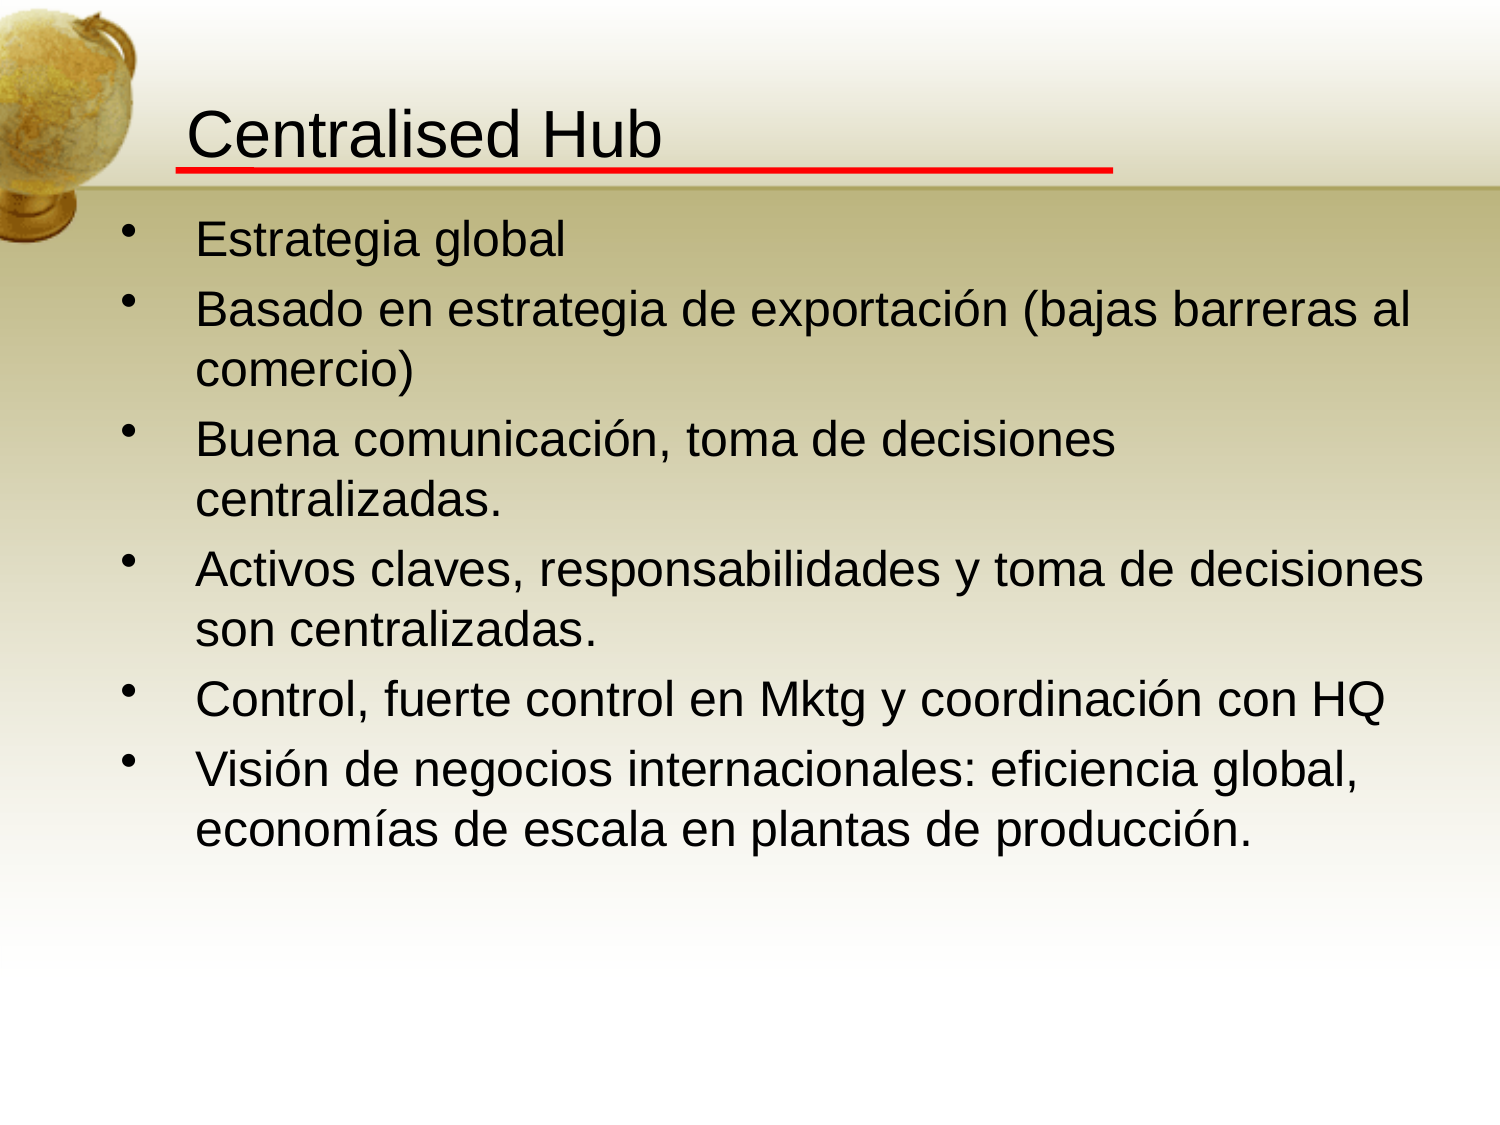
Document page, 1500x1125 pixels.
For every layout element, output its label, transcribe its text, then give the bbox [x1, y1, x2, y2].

list Estrategia global Basado en estrategia de exportación (bajas barreras al comercio) Buena comunicación, toma de decisiones centralizadas. Activos claves, responsabilidades y toma de decisiones son centralizadas. Control, fuerte control en Mktg y coordinación con HQ Visión de negocios internacionales: eficiencia global, economías de escala en plantas de producción. [105, 198, 1454, 1032]
picture [0, 0, 1500, 1125]
title Centralised Hub [170, 36, 1436, 179]
